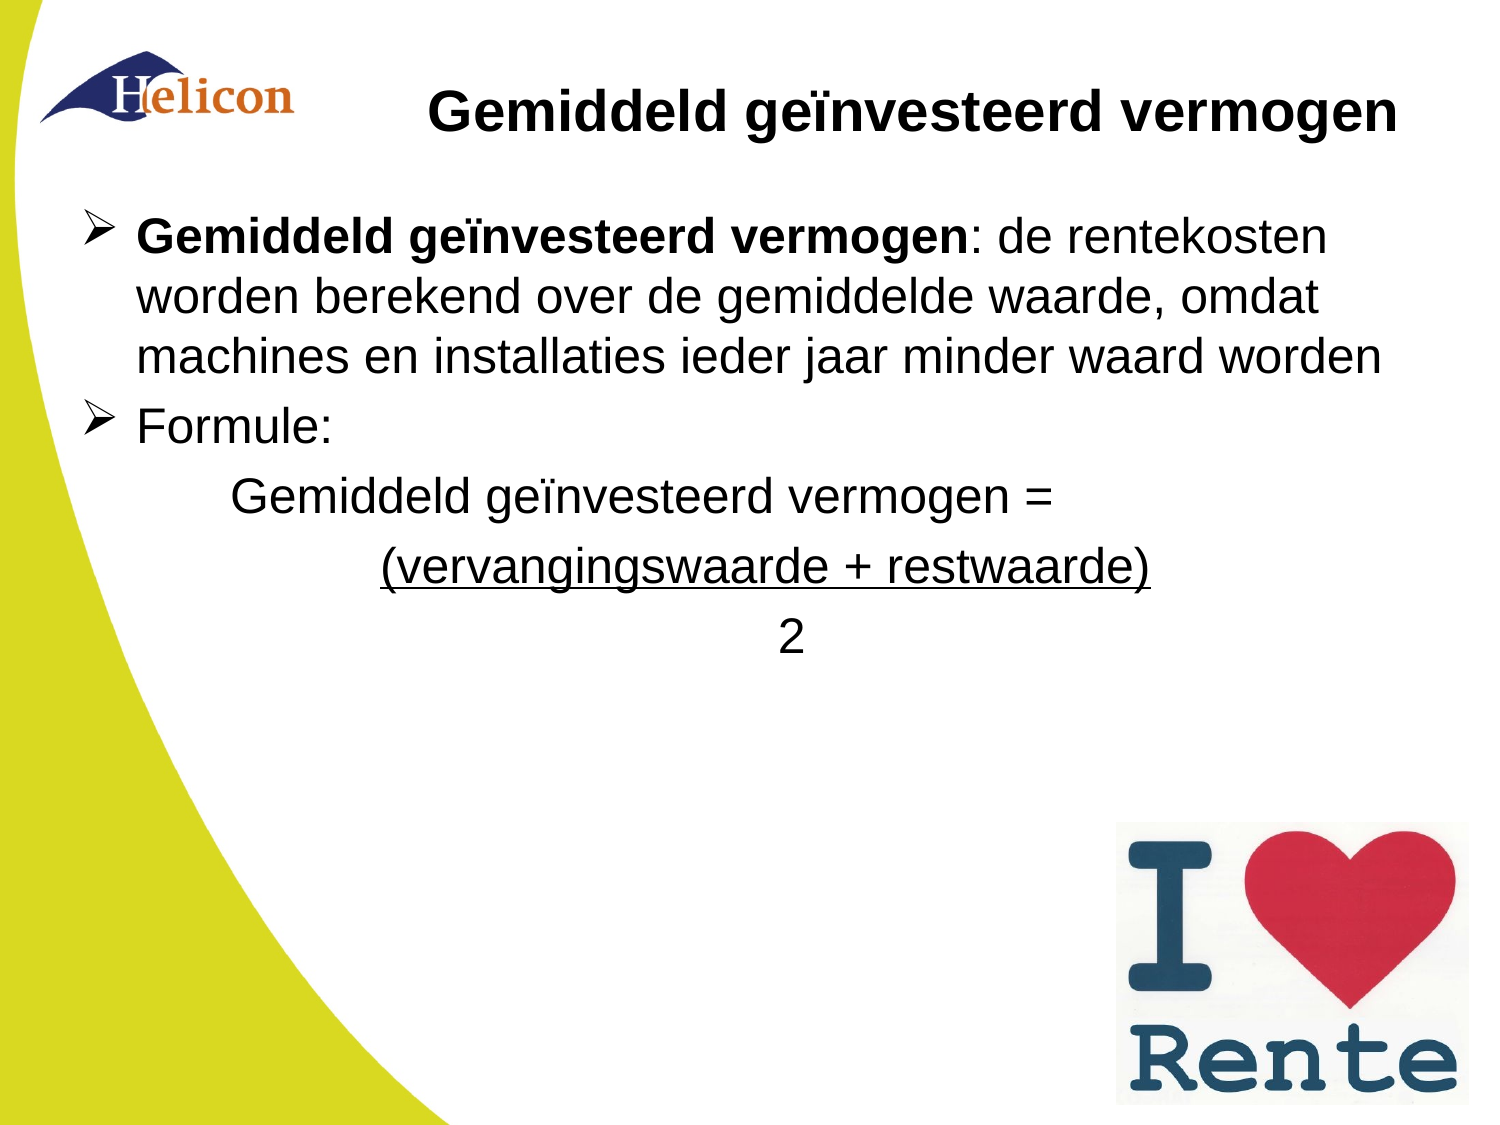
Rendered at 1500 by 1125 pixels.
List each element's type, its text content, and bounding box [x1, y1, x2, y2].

title Gemiddeld geïnvesteerd vermogen [324, 54, 1415, 161]
list Gemiddeld geïnvesteerd vermogen: de rentekosten worden berekend over de gemiddelde waarde, omdat machines en installaties ieder jaar minder waard worden Formule: Gemiddeld geïnvesteerd vermogen = (vervangingswaarde + restwaarde) 2 [64, 196, 1425, 1005]
picture [0, 0, 1500, 1125]
